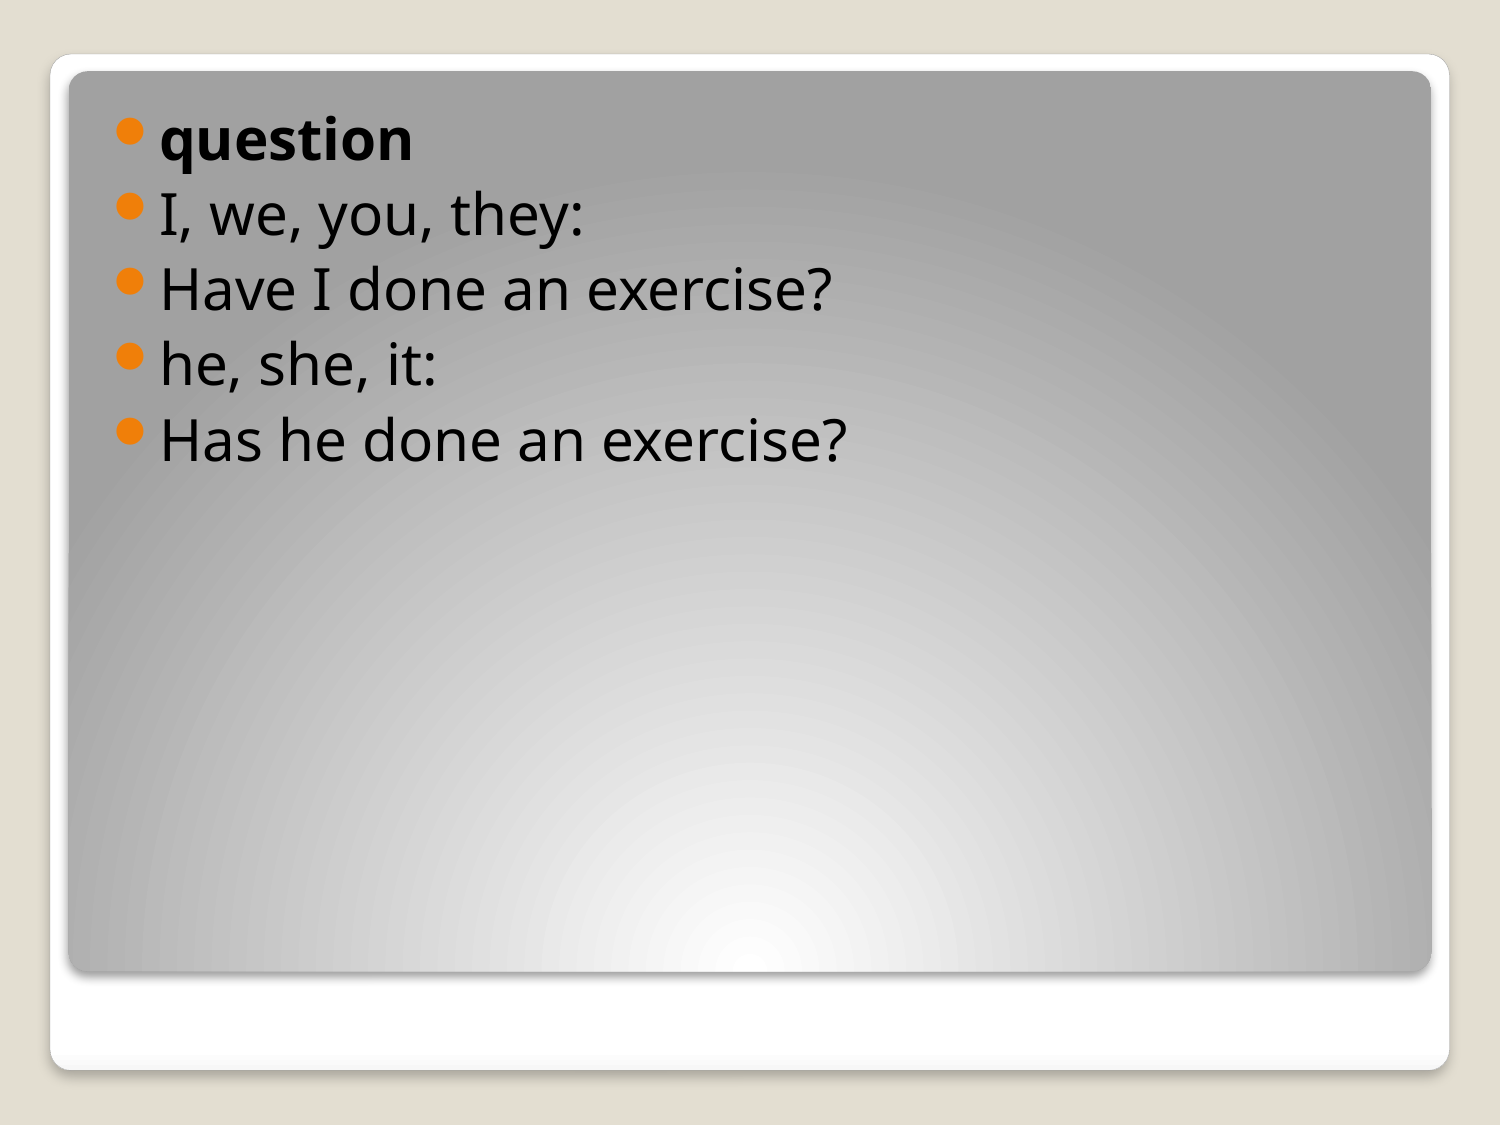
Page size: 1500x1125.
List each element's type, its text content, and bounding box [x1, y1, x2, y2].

list question I, we, you, they: Have I done an exercise? he, she, it: Has he done an exercise? [82, 86, 1425, 774]
